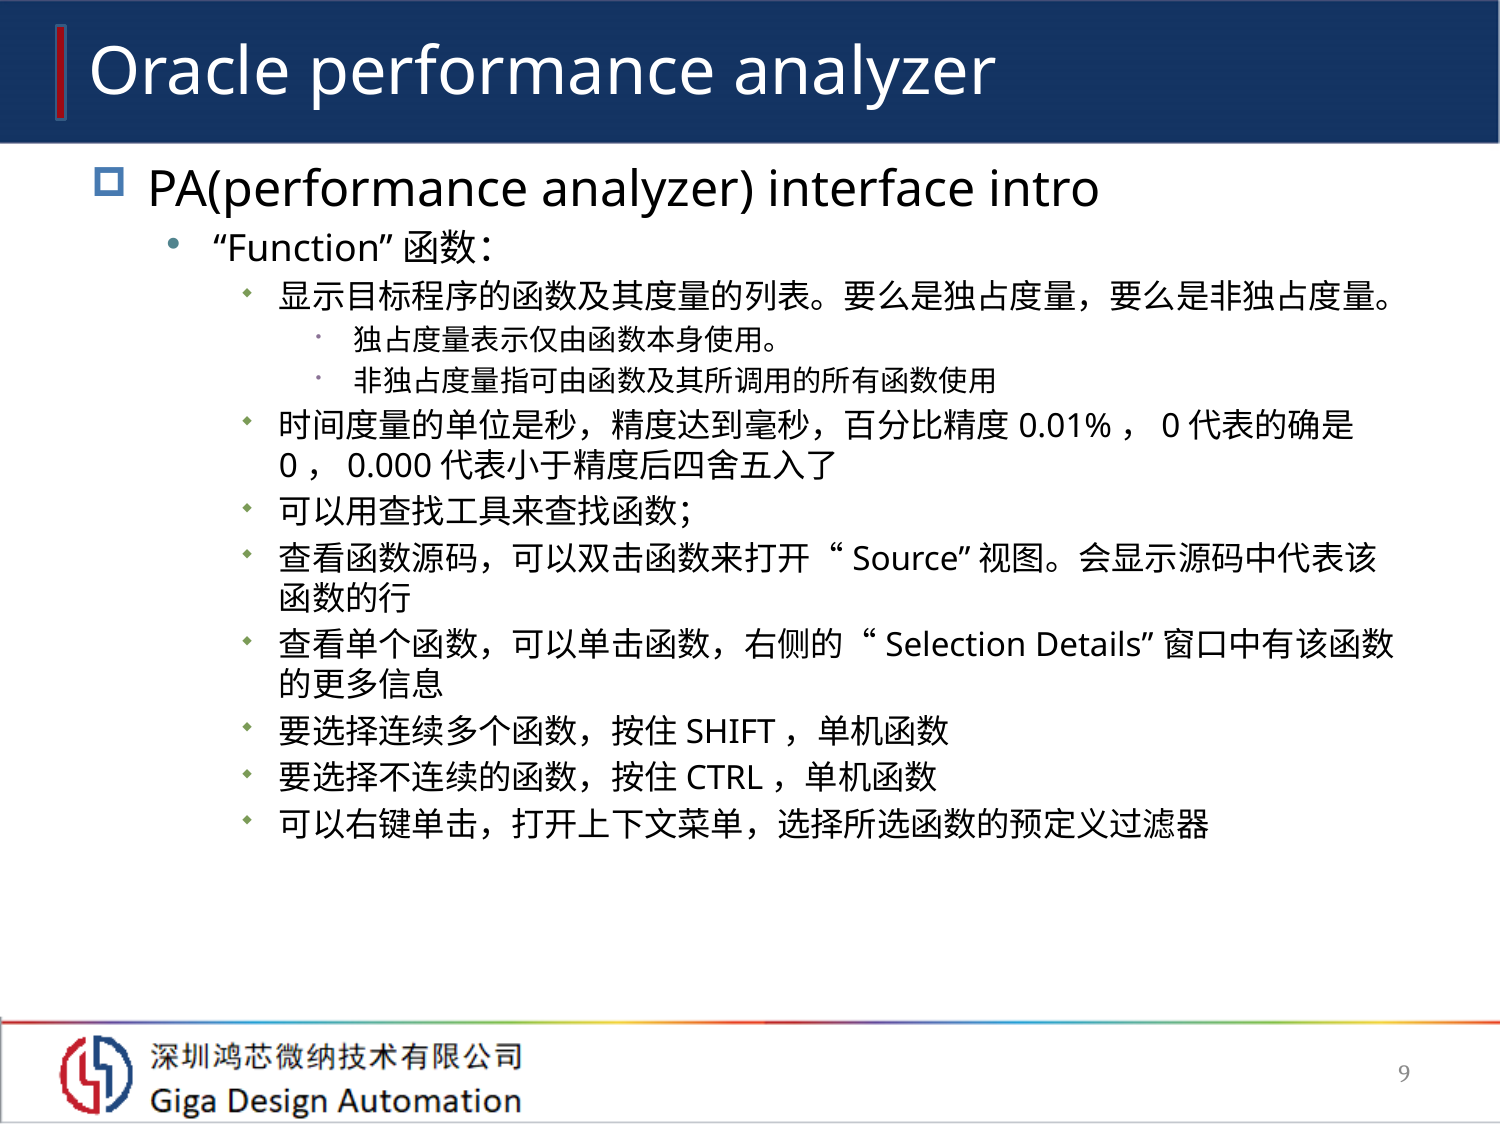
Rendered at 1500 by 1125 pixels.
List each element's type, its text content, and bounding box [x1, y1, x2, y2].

title Oracle performance analyzer [73, 20, 1424, 138]
picture [0, 0, 1500, 1125]
slide_number 9 [1074, 1042, 1425, 1103]
list PA(performance analyzer) interface intro “Function”函数： 显示目标程序的函数及其度量的列表。要么是独占度量，要么是非独占度量。 独占度量表示仅由函数本身使用。 非独占度量指可由函数及其所调用的所有函数使用 时间度量的单位是秒，精度达到毫秒，百分比精度0.01%，0代表的确是0，0.000代表小于精度后四舍五入了 可以用查找工具来查找函数； 查看函数源码，可以双击函数来打开“Source”视图。会显示源码中代表该函数的行 查看单个函数，可以单击函数，右侧的“Selection Details”窗口中有该函数的更多信息 要选择连续多个函数，按住SHIFT，单机函数 要选择不连续的函数，按住CTRL，单机函数 可以右键单击，打开上下文菜单，选择所选函数的预定义过滤器 [76, 149, 1424, 1012]
